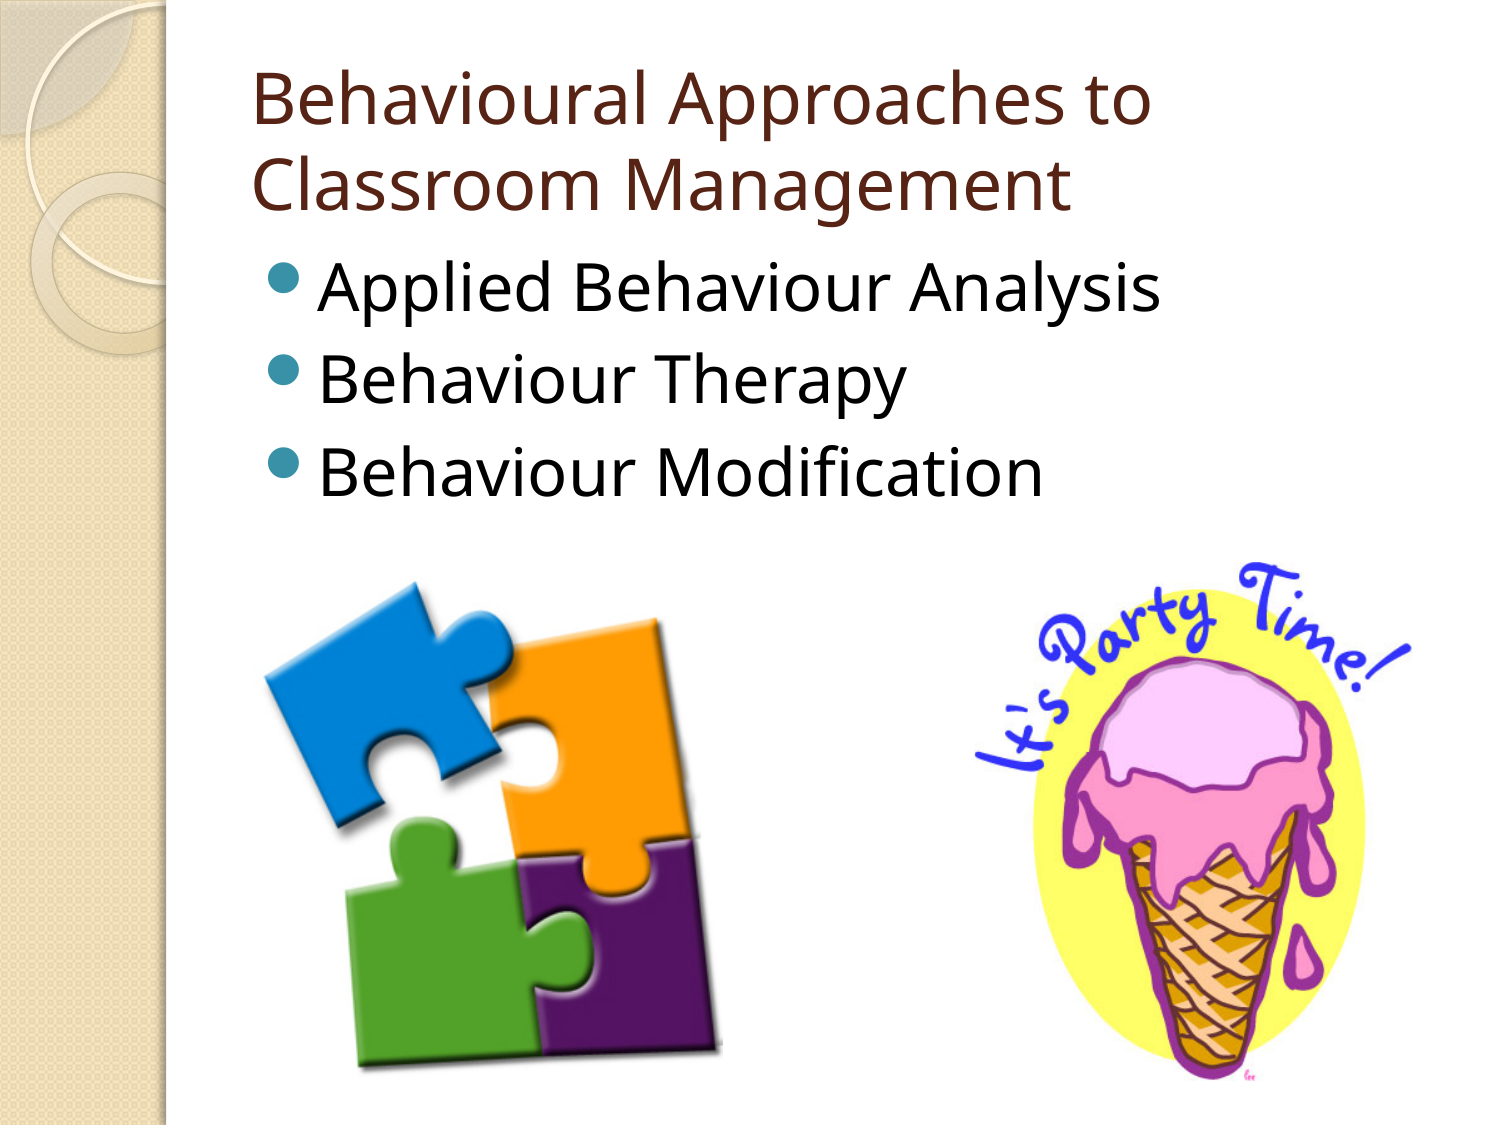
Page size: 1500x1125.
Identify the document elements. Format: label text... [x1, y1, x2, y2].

picture [974, 562, 1412, 1082]
list Applied Behaviour Analysis Behaviour Therapy Behaviour Modification [235, 237, 1466, 551]
picture [253, 526, 723, 1092]
title Behavioural Approaches to Classroom Management [235, 45, 1466, 233]
